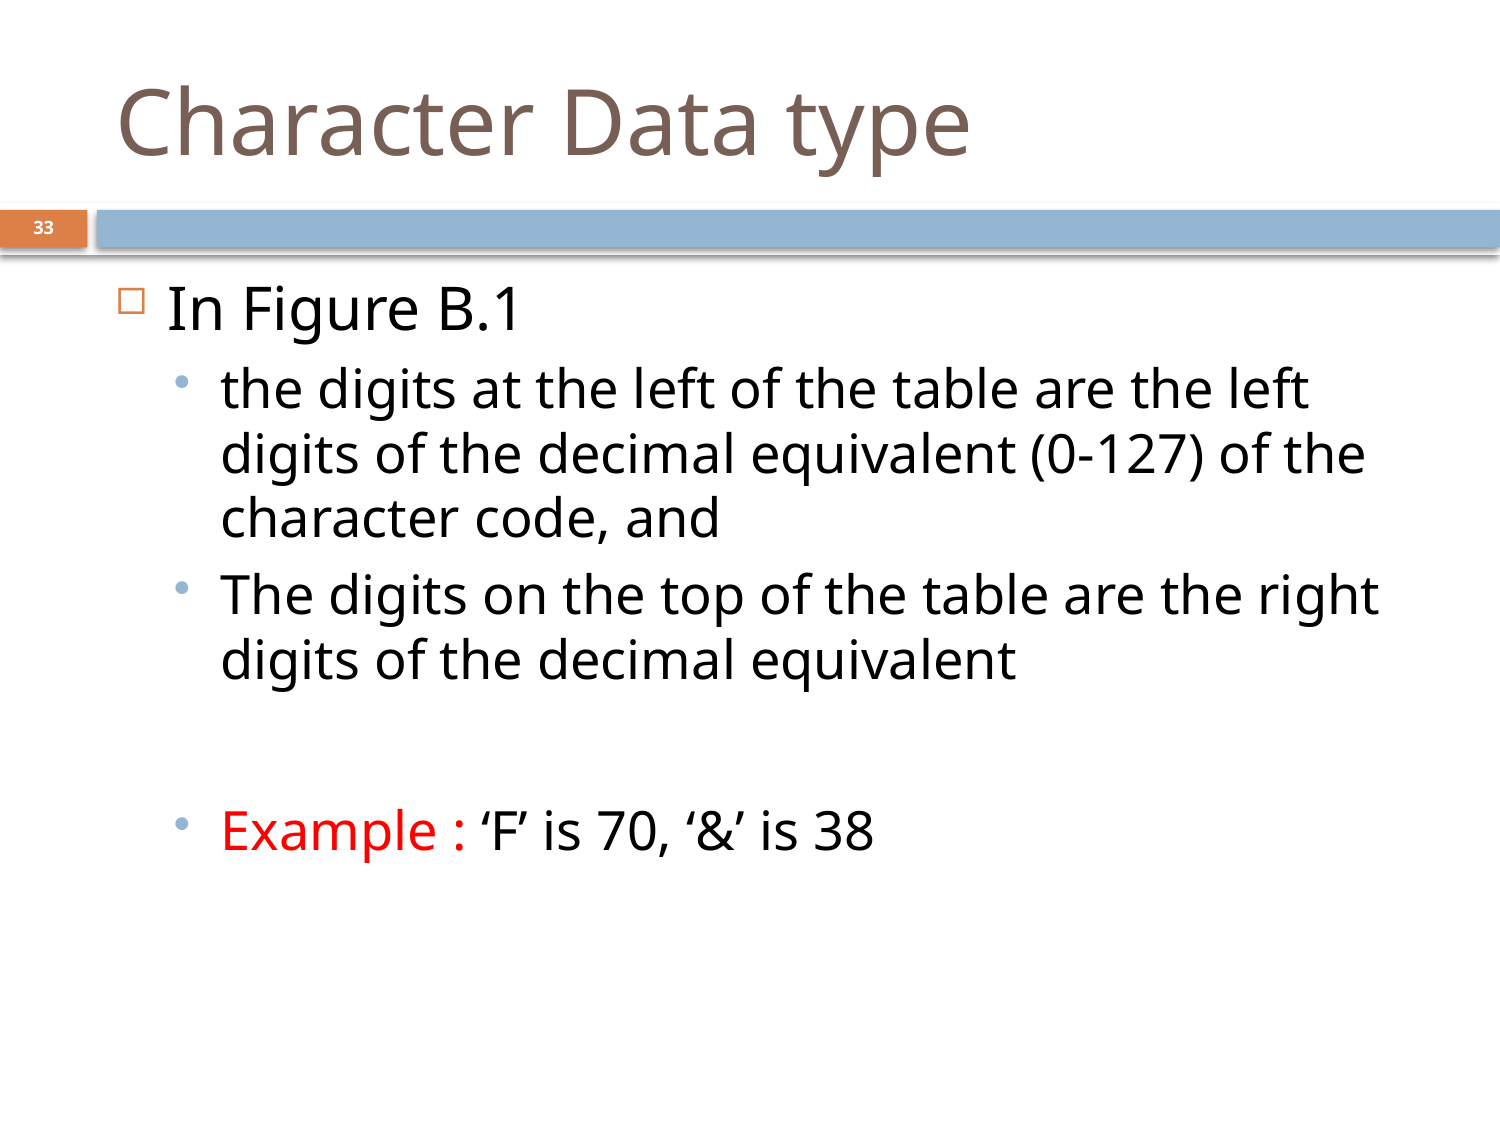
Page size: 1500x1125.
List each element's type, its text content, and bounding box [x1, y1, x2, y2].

list In Figure B.1 the digits at the left of the table are the left digits of the decimal equivalent (0-127) of the character code, and The digits on the top of the table are the right digits of the decimal equivalent Example : ‘F’ is 70, ‘&’ is 38 [100, 262, 1439, 1001]
slide_number 33 [0, 208, 88, 249]
title Character Data type [100, 37, 1439, 201]
